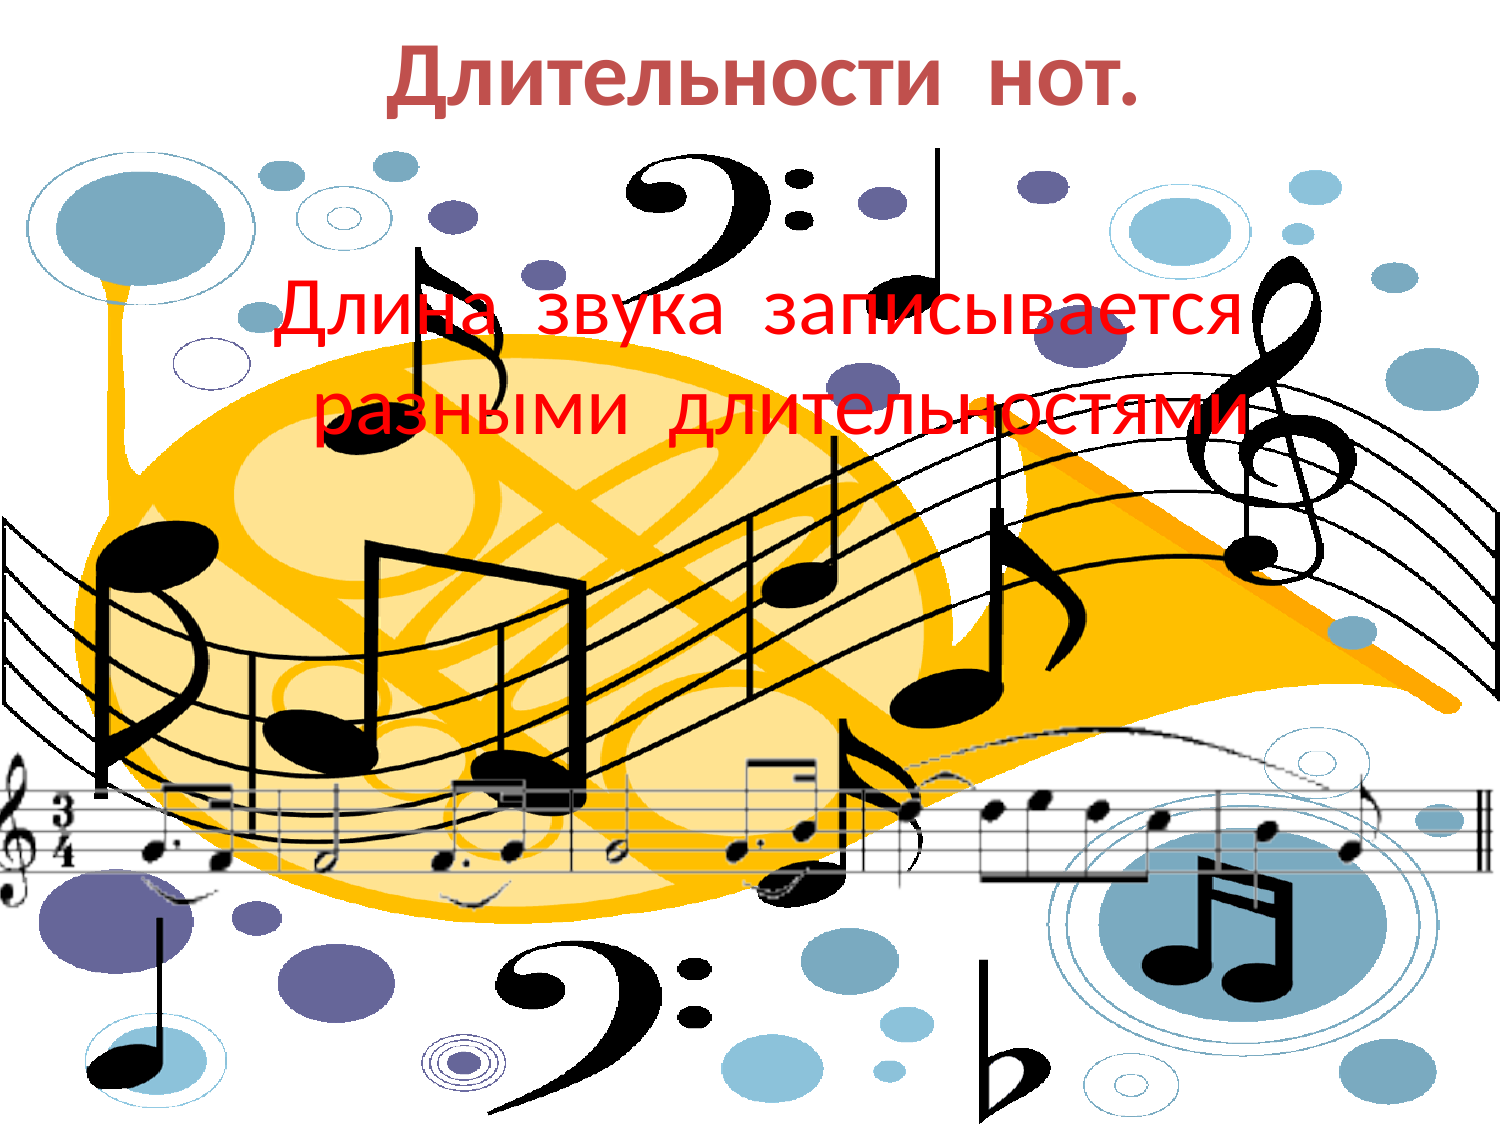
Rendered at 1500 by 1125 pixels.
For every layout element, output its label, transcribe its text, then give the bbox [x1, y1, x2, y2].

title Длительности нот. [89, 0, 1440, 147]
picture [0, 148, 1500, 1125]
